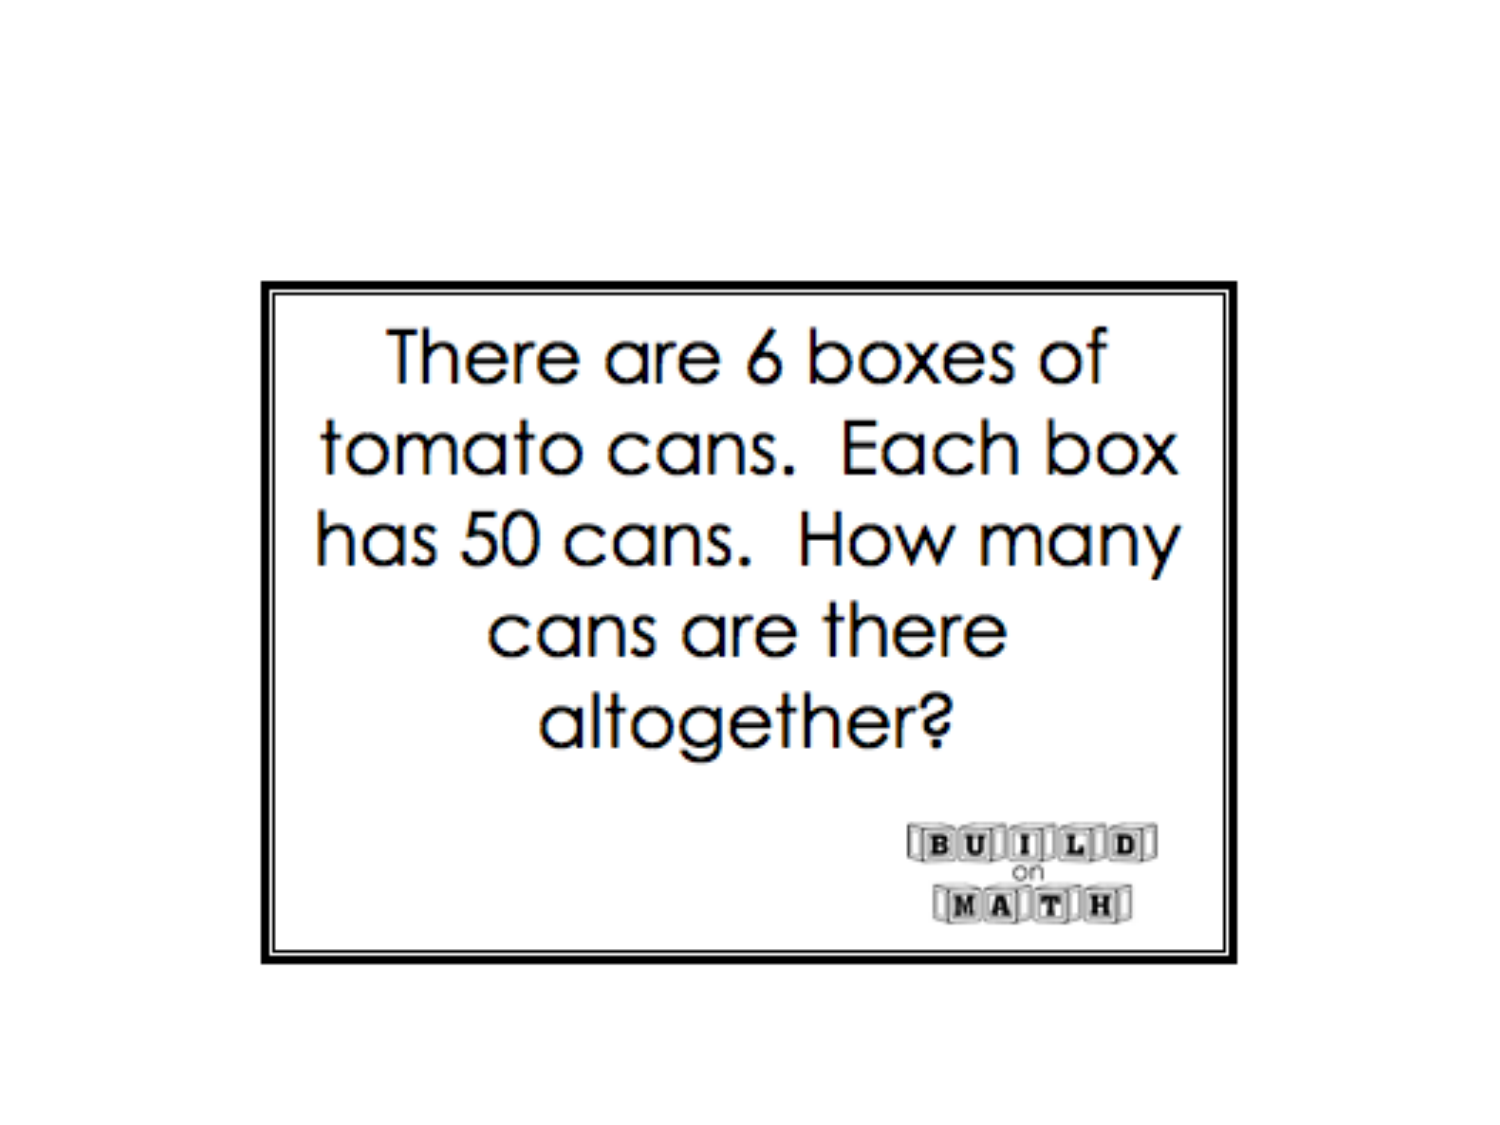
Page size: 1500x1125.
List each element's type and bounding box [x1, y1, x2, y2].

list [74, 262, 1426, 1006]
